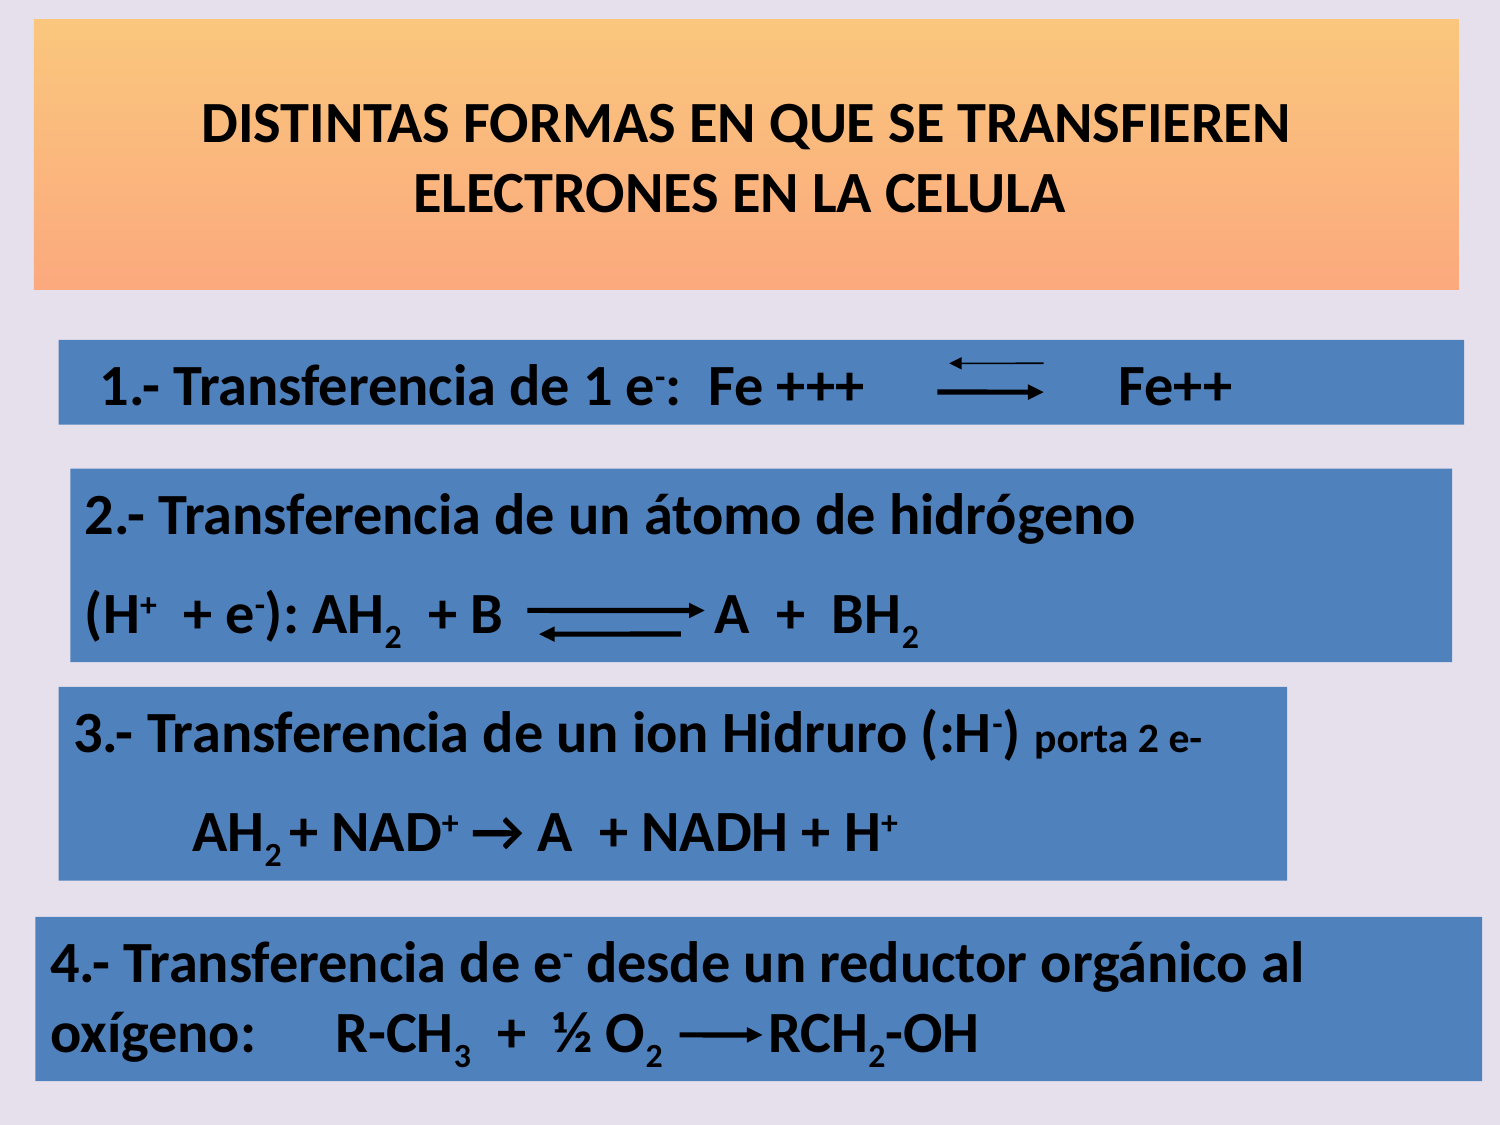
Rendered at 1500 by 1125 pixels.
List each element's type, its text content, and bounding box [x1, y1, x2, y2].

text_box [35, 916, 1483, 1073]
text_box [70, 468, 1453, 660]
text_box 3.- Transferencia de un ion Hidruro (:H-) porta 2 e- AH2 + NAD+ → A + NADH + H+ [58, 686, 1288, 881]
title DISTINTAS FORMAS EN QUE SE TRANSFIEREN ELECTRONES EN LA CELULA [33, 19, 1459, 290]
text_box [58, 339, 1465, 426]
